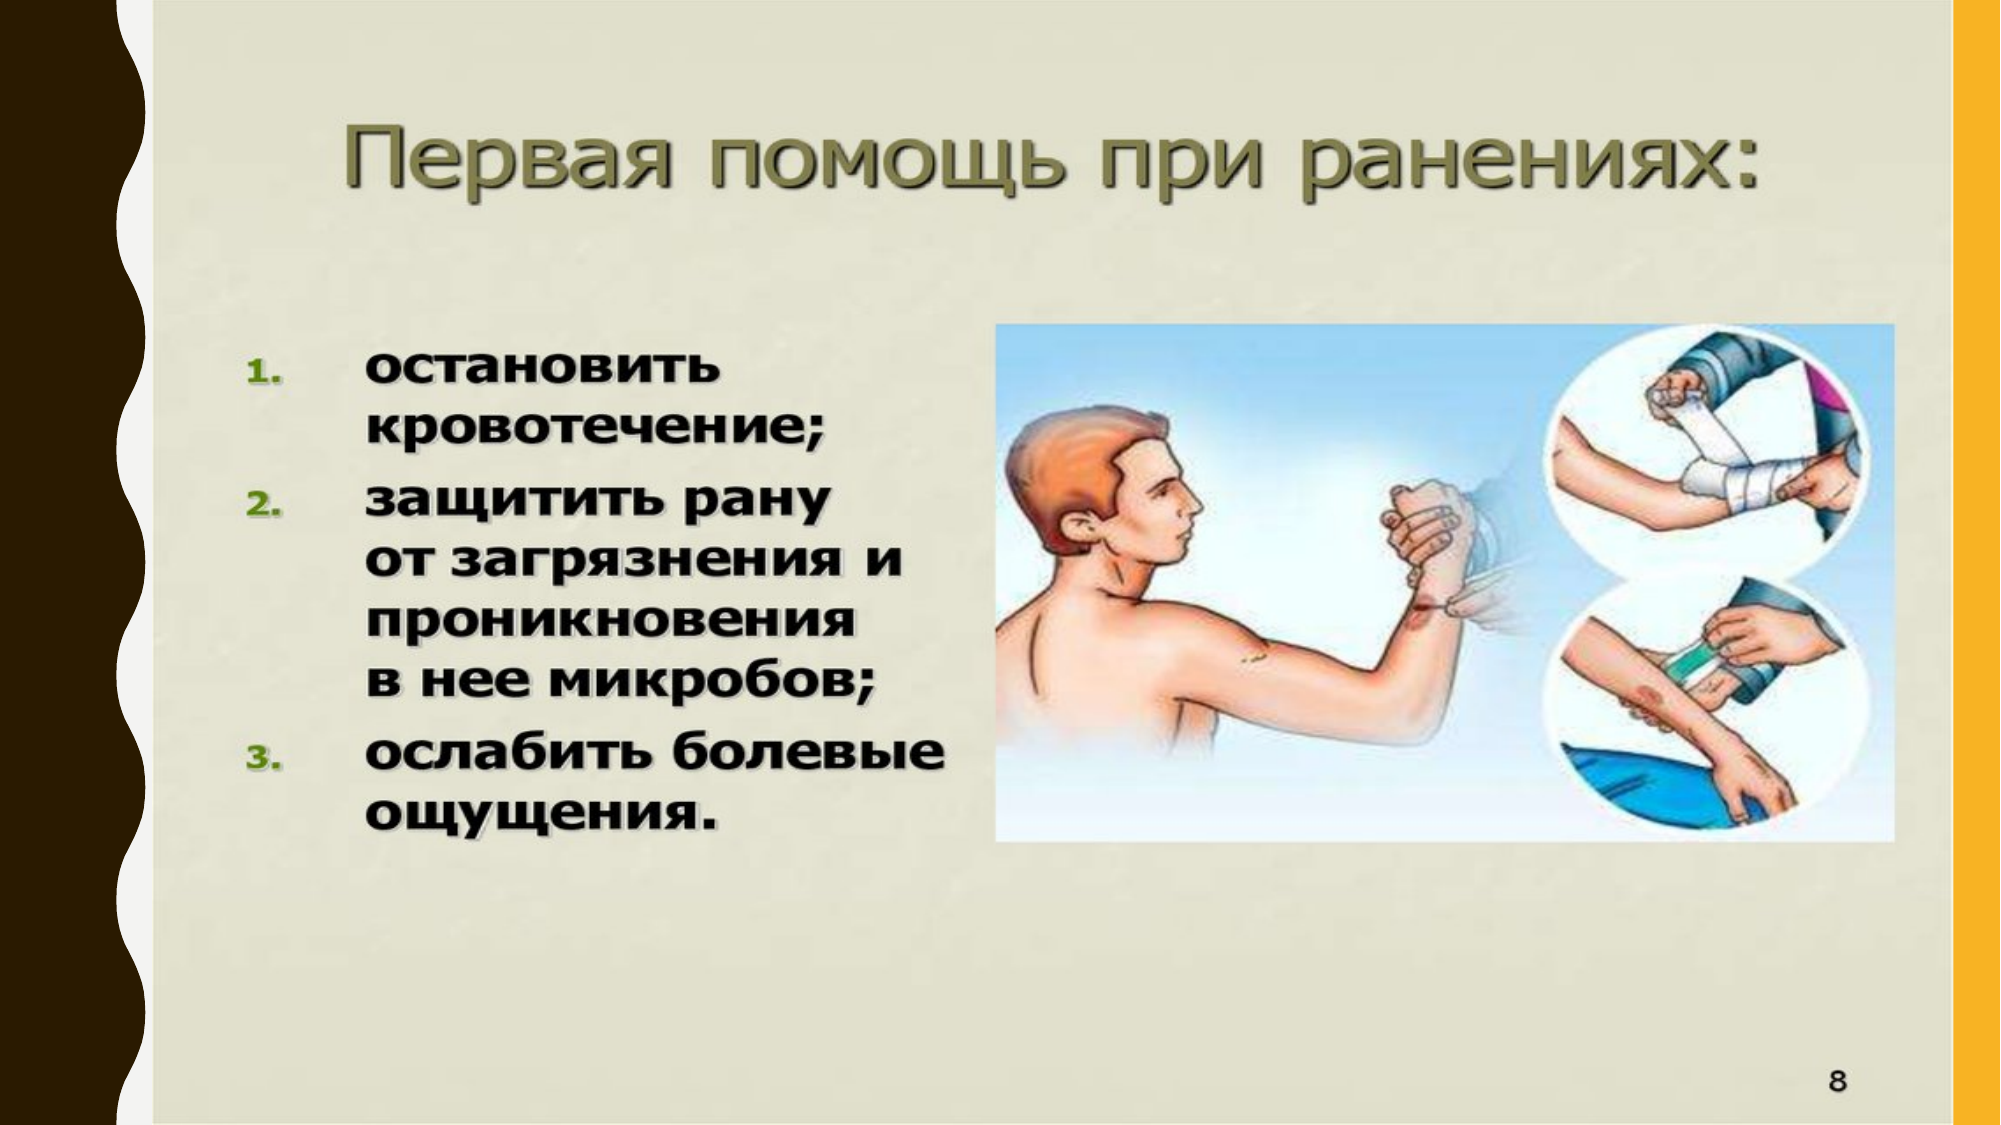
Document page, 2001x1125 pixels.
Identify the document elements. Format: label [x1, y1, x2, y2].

list [152, 0, 1953, 1125]
